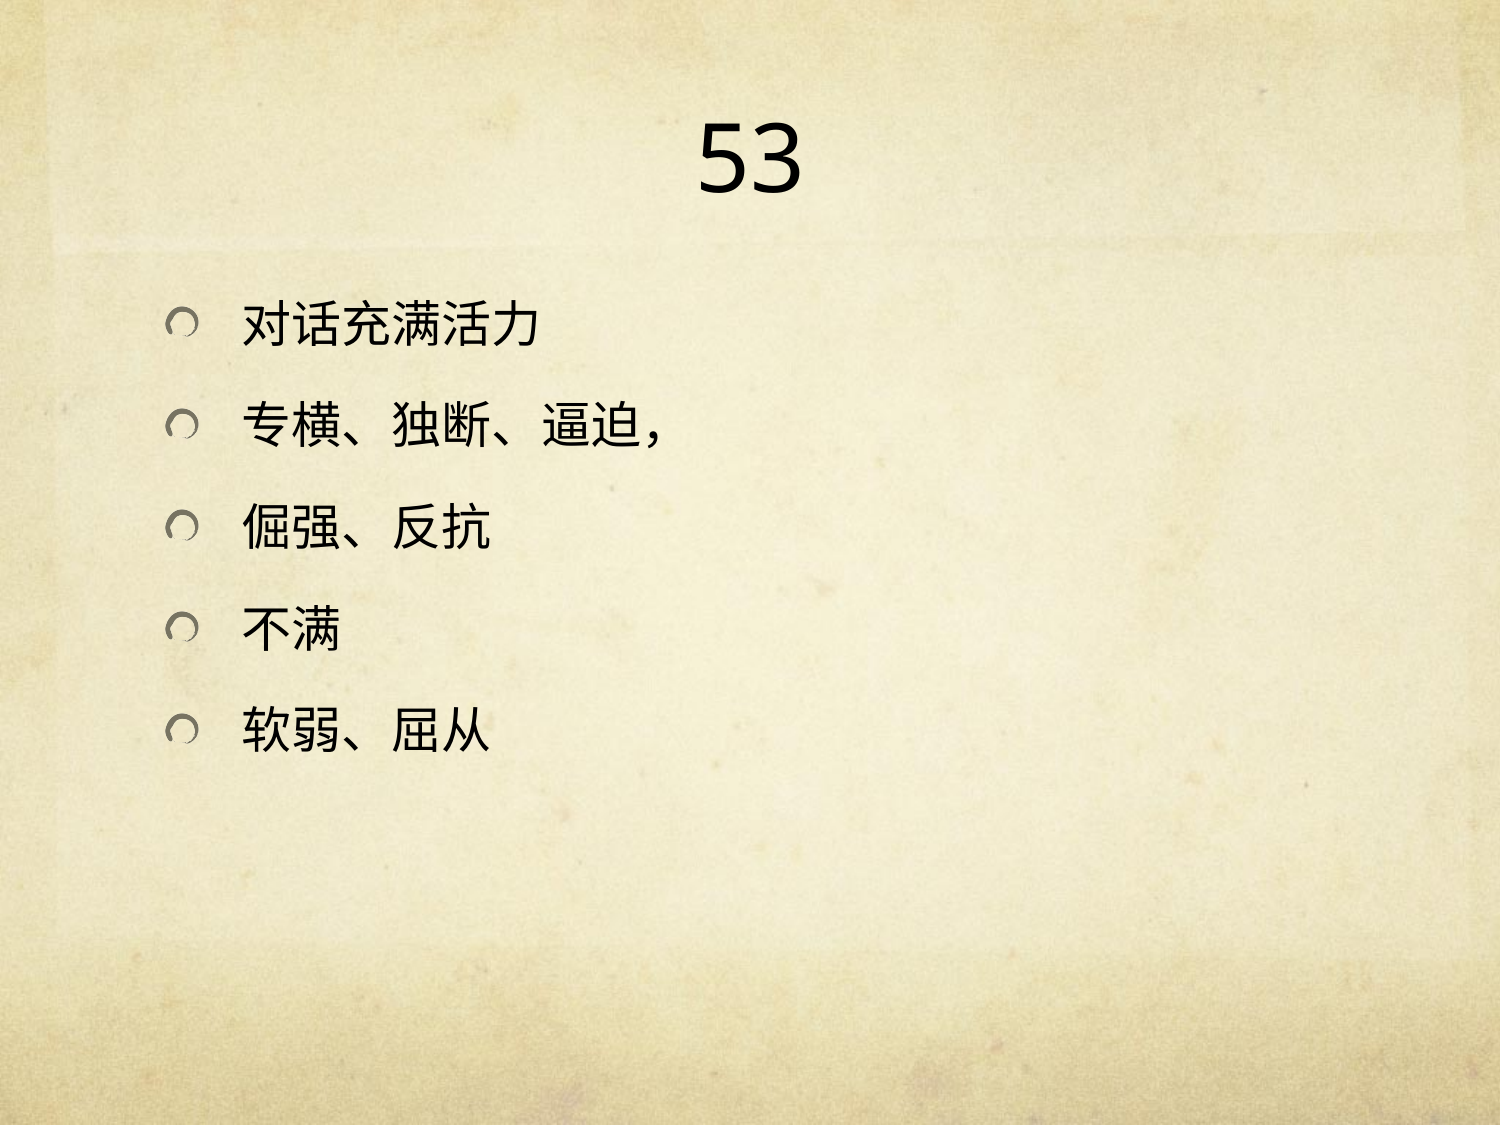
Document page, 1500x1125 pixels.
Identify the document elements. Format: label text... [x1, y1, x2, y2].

list 对话充满活力 专横、独断、逼迫， 倔强、反抗 不满 软弱、屈从 [150, 284, 1350, 950]
picture [0, 0, 1500, 1125]
title 53 [150, 82, 1350, 225]
